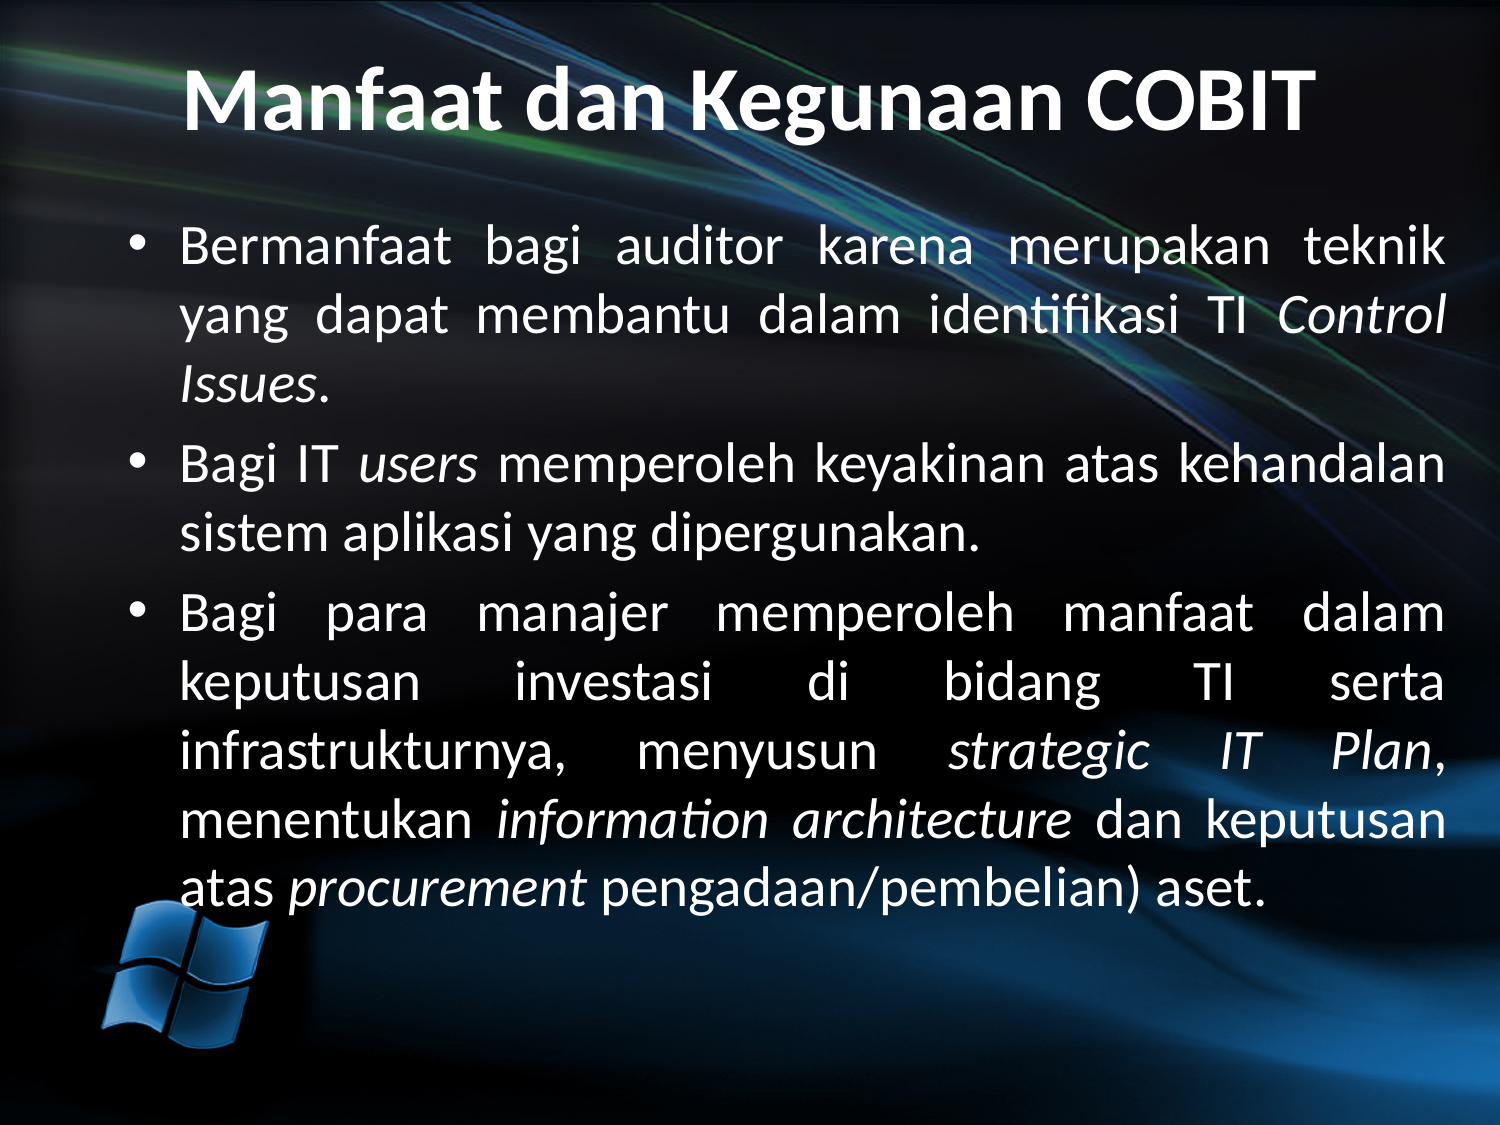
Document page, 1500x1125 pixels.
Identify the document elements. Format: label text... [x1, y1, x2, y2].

picture [0, 0, 1500, 1125]
list Bermanfaat bagi auditor karena merupakan teknik yang dapat membantu dalam identifikasi TI Control Issues. Bagi IT users memperoleh keyakinan atas kehandalan sistem aplikasi yang dipergunakan. Bagi para manajer memperoleh manfaat dalam keputusan investasi di bidang TI serta infrastrukturnya, menyusun strategic IT Plan, menentukan information architecture dan keputusan atas procurement pengadaan/pembelian) aset. [112, 200, 1463, 943]
title Manfaat dan Kegunaan COBIT [75, 0, 1425, 188]
